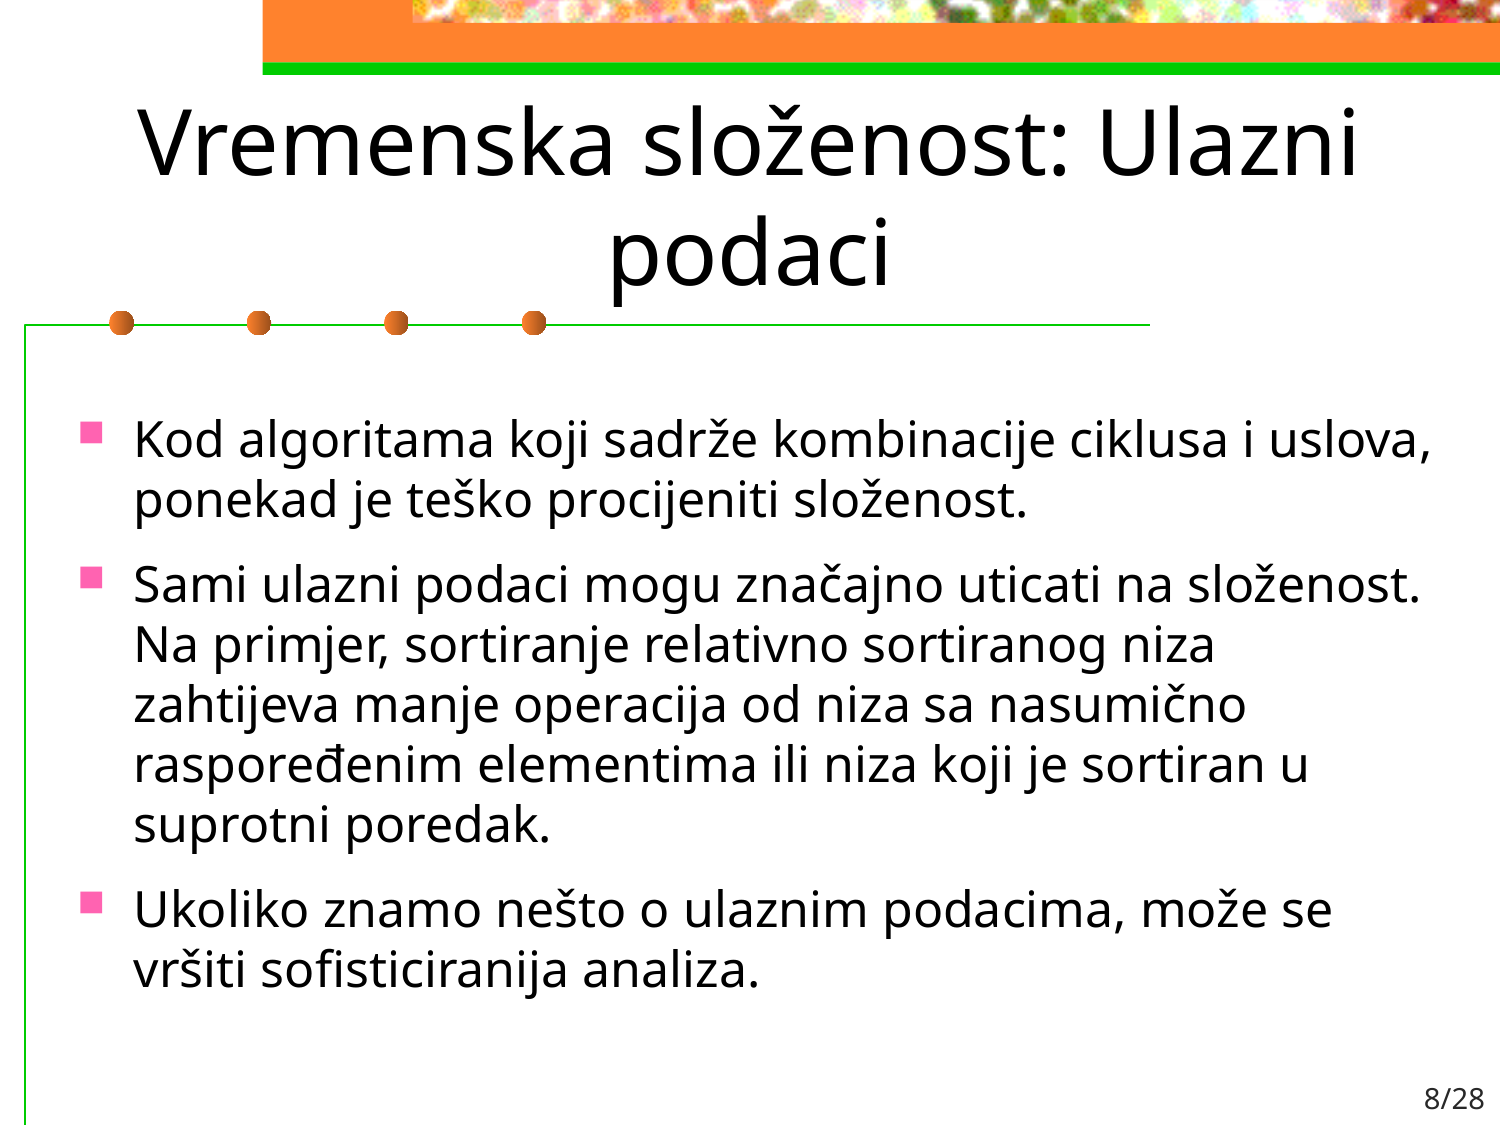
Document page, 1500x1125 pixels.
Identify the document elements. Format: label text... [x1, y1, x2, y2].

list Kod algoritama koji sadrže kombinacije ciklusa i uslova, ponekad je teško procijeniti složenost. Sami ulazni podaci mogu značajno uticati na složenost. Na primjer, sortiranje relativno sortiranog niza zahtijeva manje operacija od niza sa nasumično raspoređenim elementima ili niza koji je sortiran u suprotni poredak. Ukoliko znamo nešto o ulaznim podacima, može se vršiti sofisticiranija analiza. [62, 399, 1450, 1000]
picture [412, 0, 1500, 23]
title Vremenska složenost: Ulazni podaci [12, 99, 1488, 288]
text_box 8/28 [1374, 1072, 1500, 1123]
